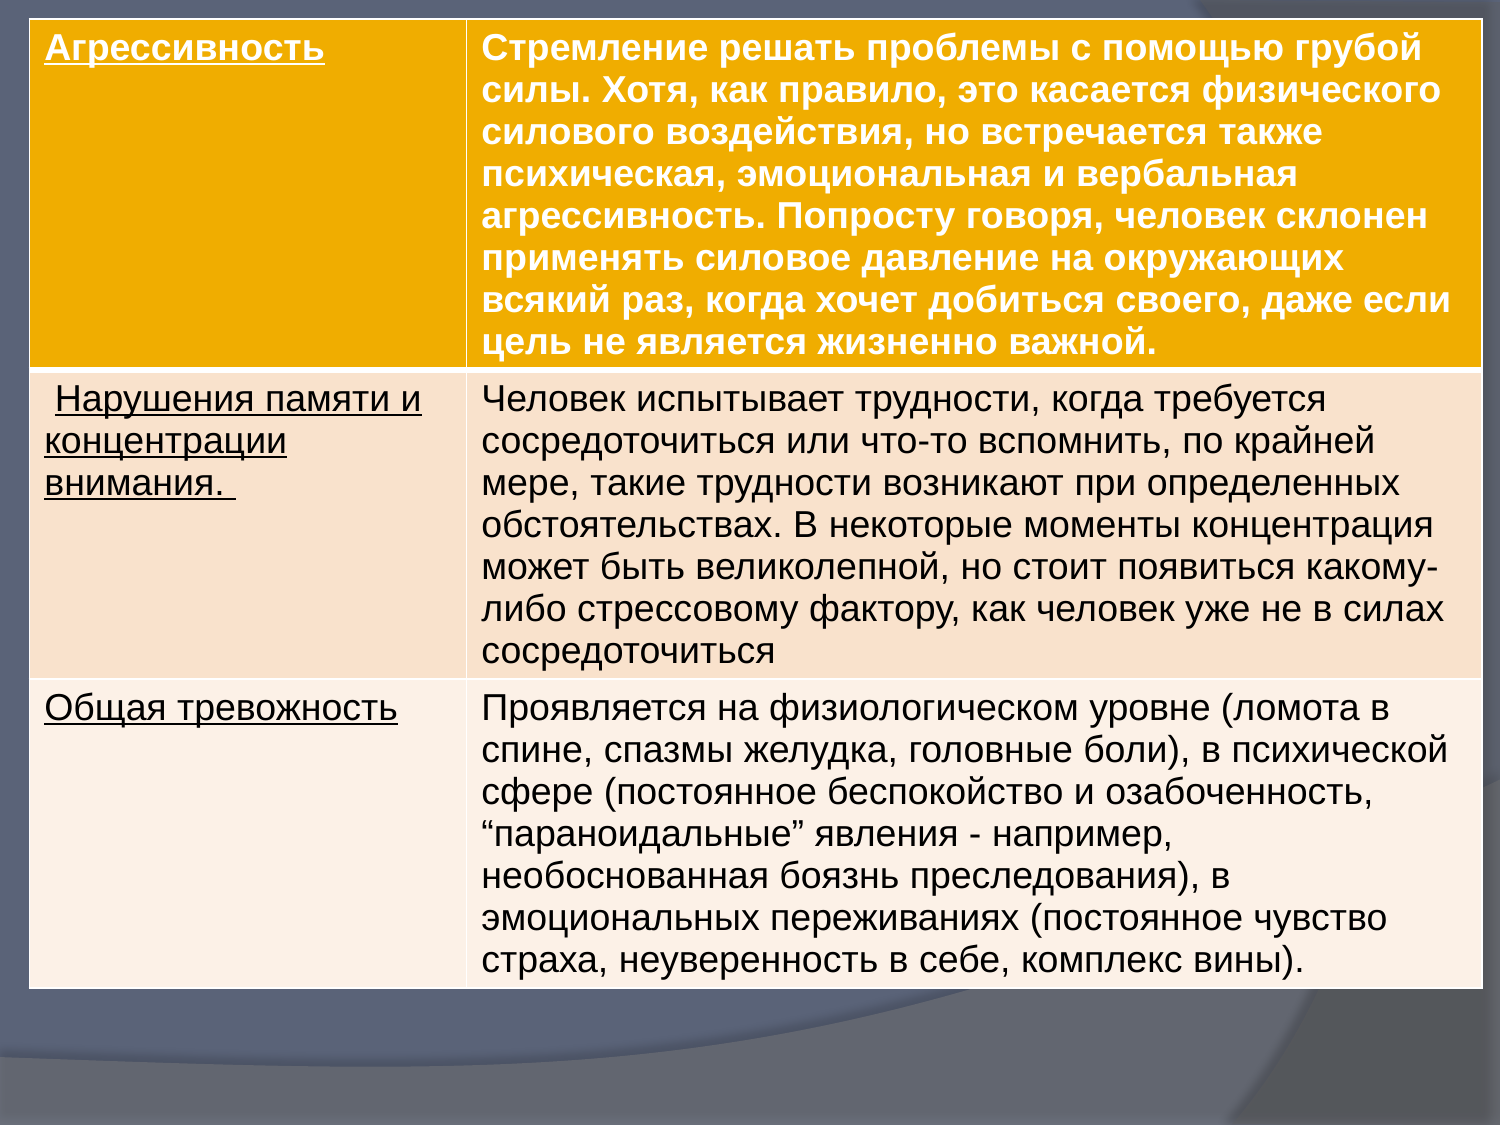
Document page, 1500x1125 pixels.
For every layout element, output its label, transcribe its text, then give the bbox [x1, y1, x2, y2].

table_header Стремление решать проблемы с помощью грубой силы. Хотя, как правило, это касается физического силового воздействия, но встречается также психическая, эмоциональная и вербальная агрессивность. Попросту говоря, человек склонен применять силовое давление на окружающих всякий раз, когда хочет добиться своего, даже если цель не является жизненно важной. [467, 20, 1481, 367]
table_cell Нарушения памяти и концентрации внимания. [30, 373, 466, 678]
table_cell Проявляется на физиологическом уровне (ломота в спине, спазмы желудка, головные боли), в психической сфере (постоянное беспокойство и озабоченность, “параноидальные” явления - например, необоснованная боязнь преследования), в эмоциональных переживаниях (постоянное чувство страха, неуверенность в себе, комплекс вины). [467, 680, 1481, 987]
table_cell Человек испытывает трудности, когда требуется сосредоточиться или что-то вспомнить, по крайней мере, такие трудности возникают при определенных обстоятельствах. В некоторые моменты концентрация может быть великолепной, но стоит появиться какому-либо стрессовому фактору, как человек уже не в силах сосредоточиться [467, 373, 1481, 678]
table_cell Общая тревожность [30, 680, 466, 987]
table_header Агрессивность [30, 20, 466, 367]
